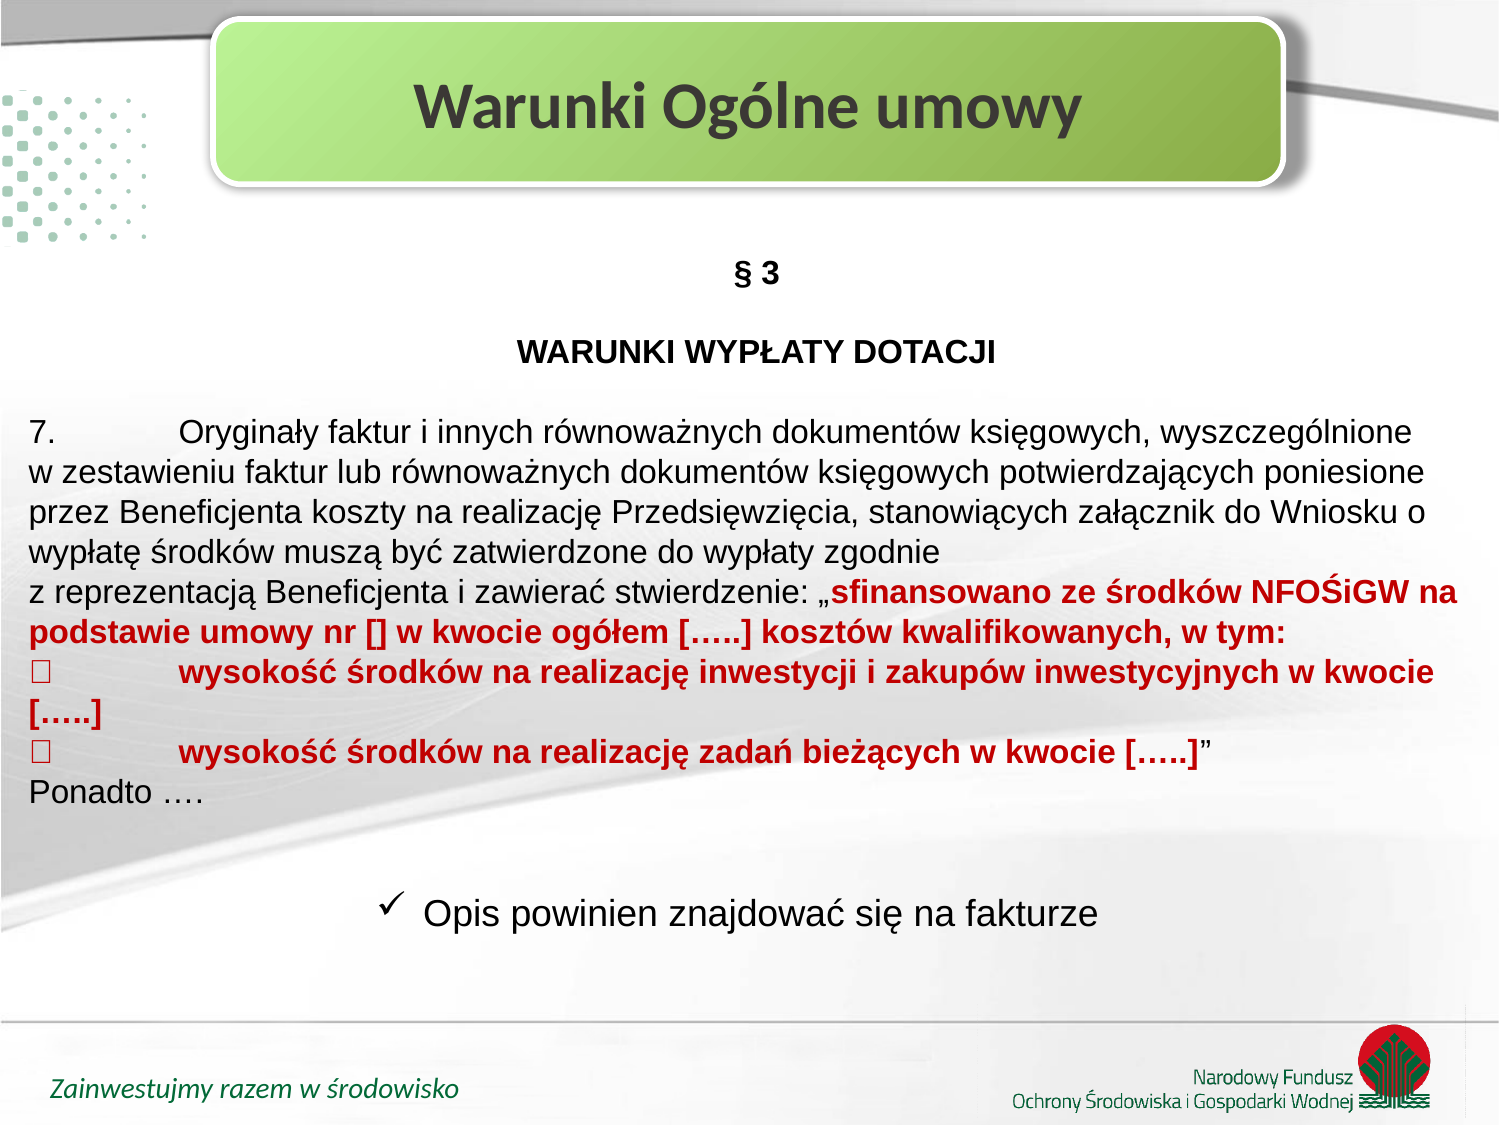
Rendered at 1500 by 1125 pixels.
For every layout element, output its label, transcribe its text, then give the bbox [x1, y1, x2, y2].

text_box Opis powinien znajdować się na fakturze [361, 881, 1135, 942]
text_box Warunki Ogólne umowy [210, 16, 1286, 187]
text_box § 3 WARUNKI WYPŁATY DOTACJI 7. Oryginały faktur i innych równoważnych dokumentów księgowych, wyszczególnione w zestawieniu faktur lub równoważnych dokumentów księgowych potwierdzających poniesione przez Beneficjenta koszty na realizację Przedsięwzięcia, stanowiących załącznik do Wniosku o wypłatę środków muszą być zatwierdzone do wypłaty zgodnie z reprezentacją Beneficjenta i zawierać stwierdzenie: „sfinansowano ze środków NFOŚiGW na podstawie umowy nr [] w kwocie ogółem […..] kosztów kwalifikowanych, w tym:  wysokość środków na realizację inwestycji i zakupów inwestycyjnych w kwocie […..]  wysokość środków na realizację zadań bieżących w kwocie […..]” Ponadto …. [13, 243, 1500, 858]
picture [0, 258, 1499, 1125]
picture [0, 0, 1499, 243]
